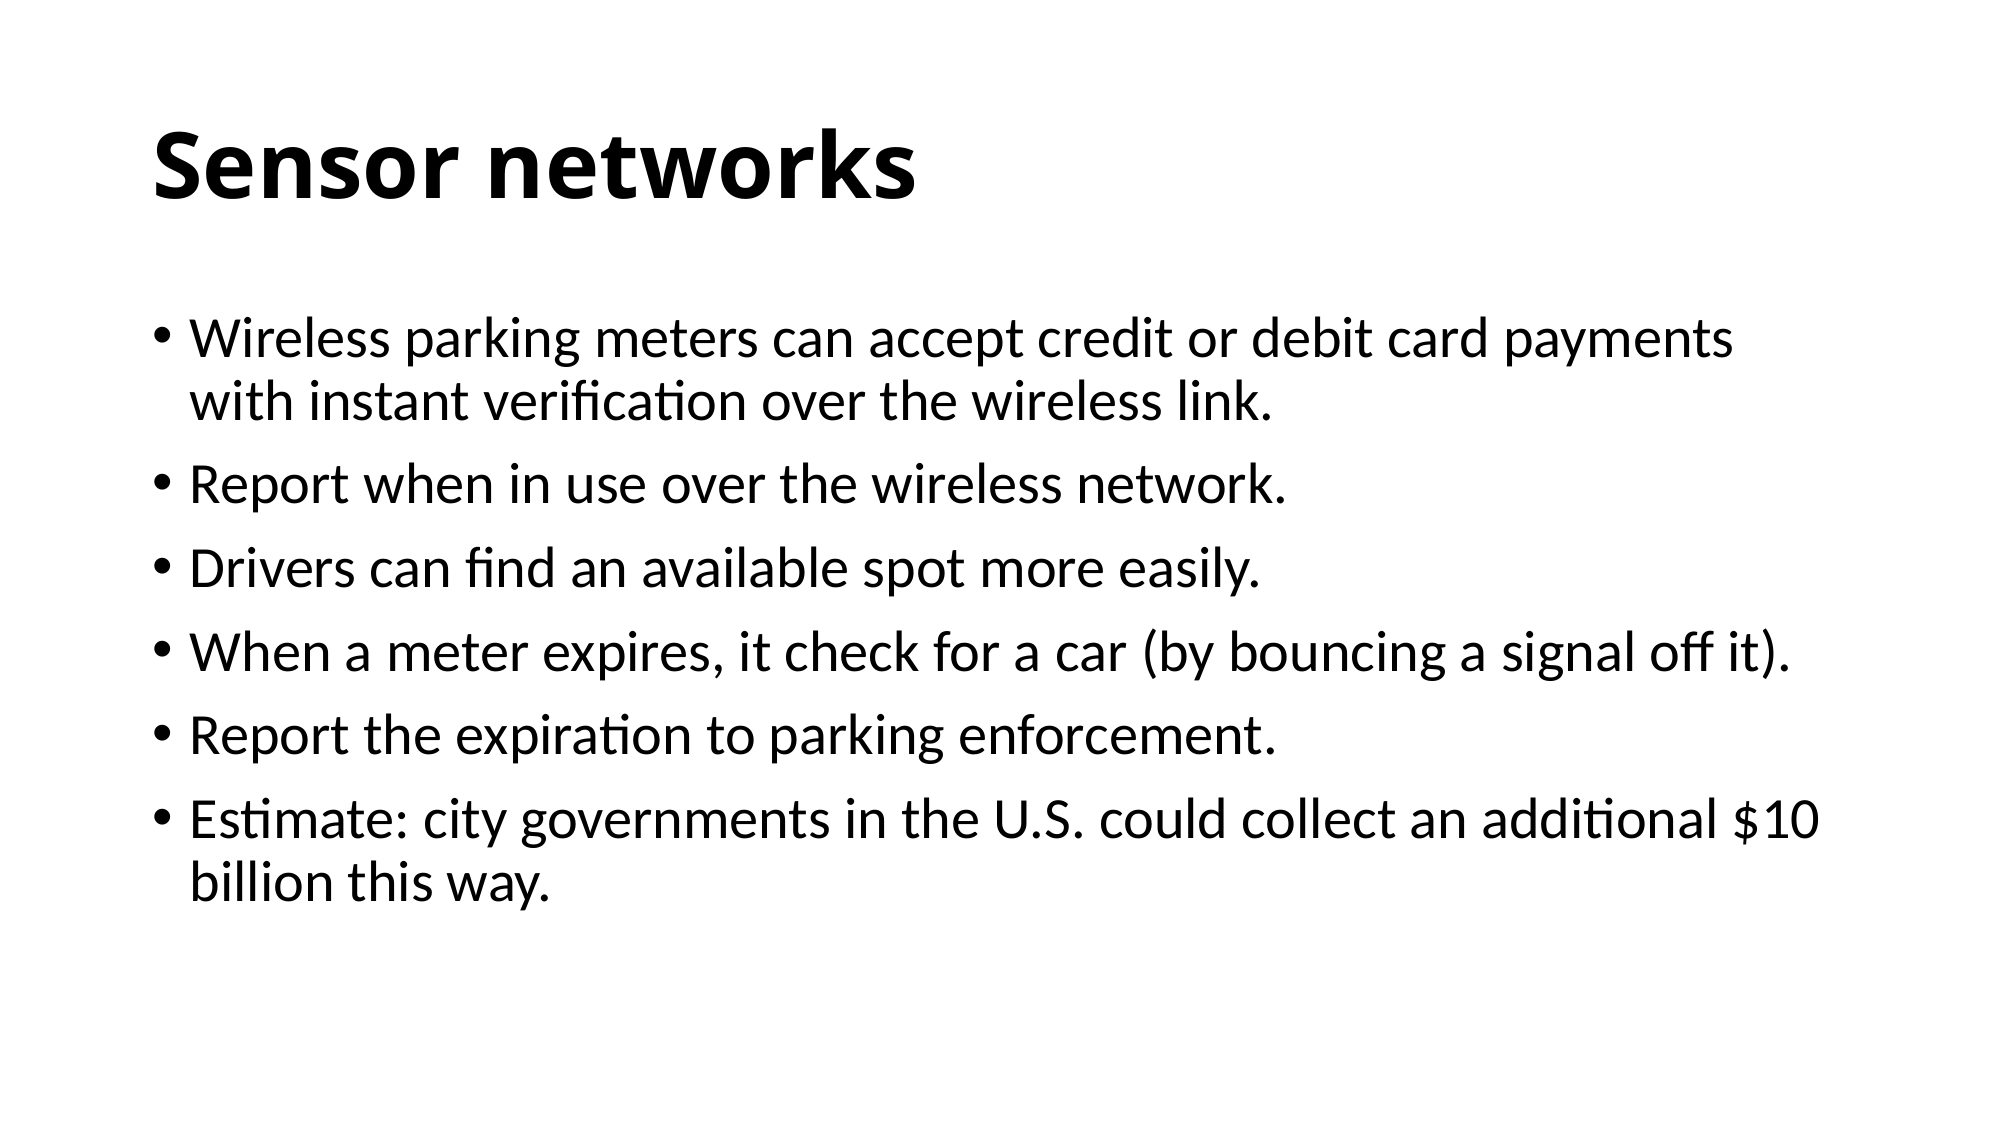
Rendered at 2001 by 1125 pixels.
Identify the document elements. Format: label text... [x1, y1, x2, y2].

title Sensor networks [137, 59, 1863, 278]
list Wireless parking meters can accept credit or debit card payments with instant verification over the wireless link. Report when in use over the wireless network. Drivers can find an available spot more easily. When a meter expires, it check for a car (by bouncing a signal off it). Report the expiration to parking enforcement. Estimate: city governments in the U.S. could collect an additional $10 billion this way. [137, 299, 1863, 1014]
